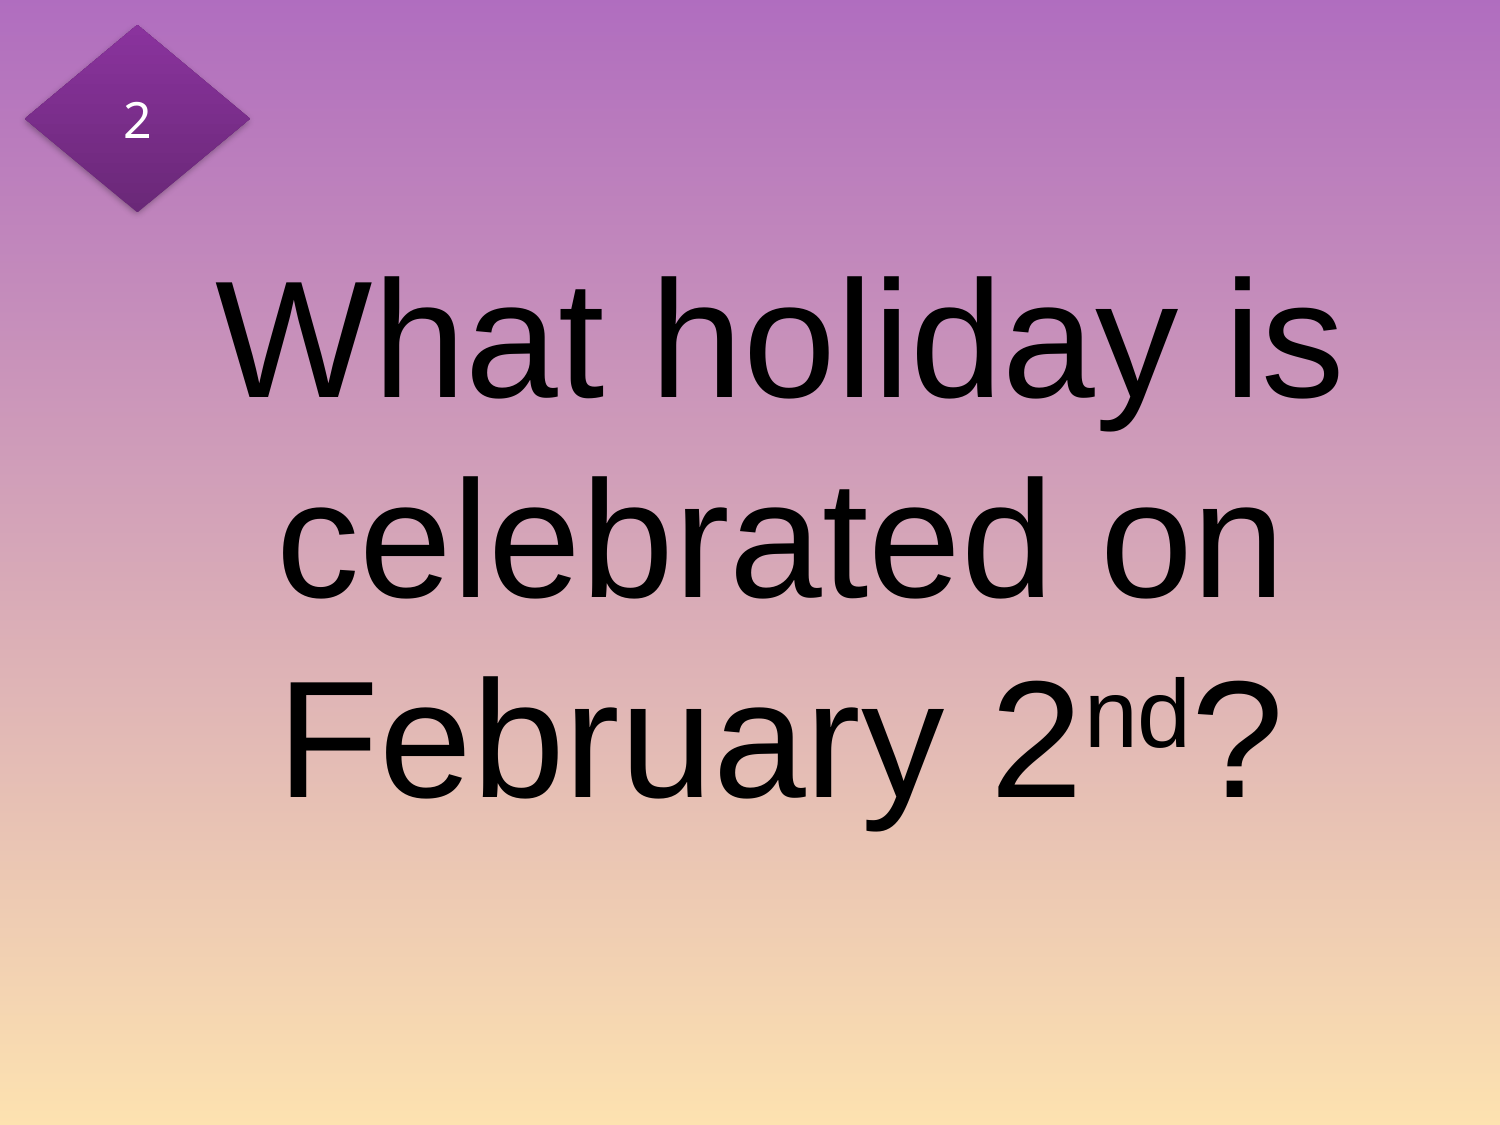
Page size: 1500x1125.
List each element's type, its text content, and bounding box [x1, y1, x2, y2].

text_box 2 [24, 24, 250, 213]
title What holiday is celebrated on February 2nd? [137, 262, 1426, 1001]
